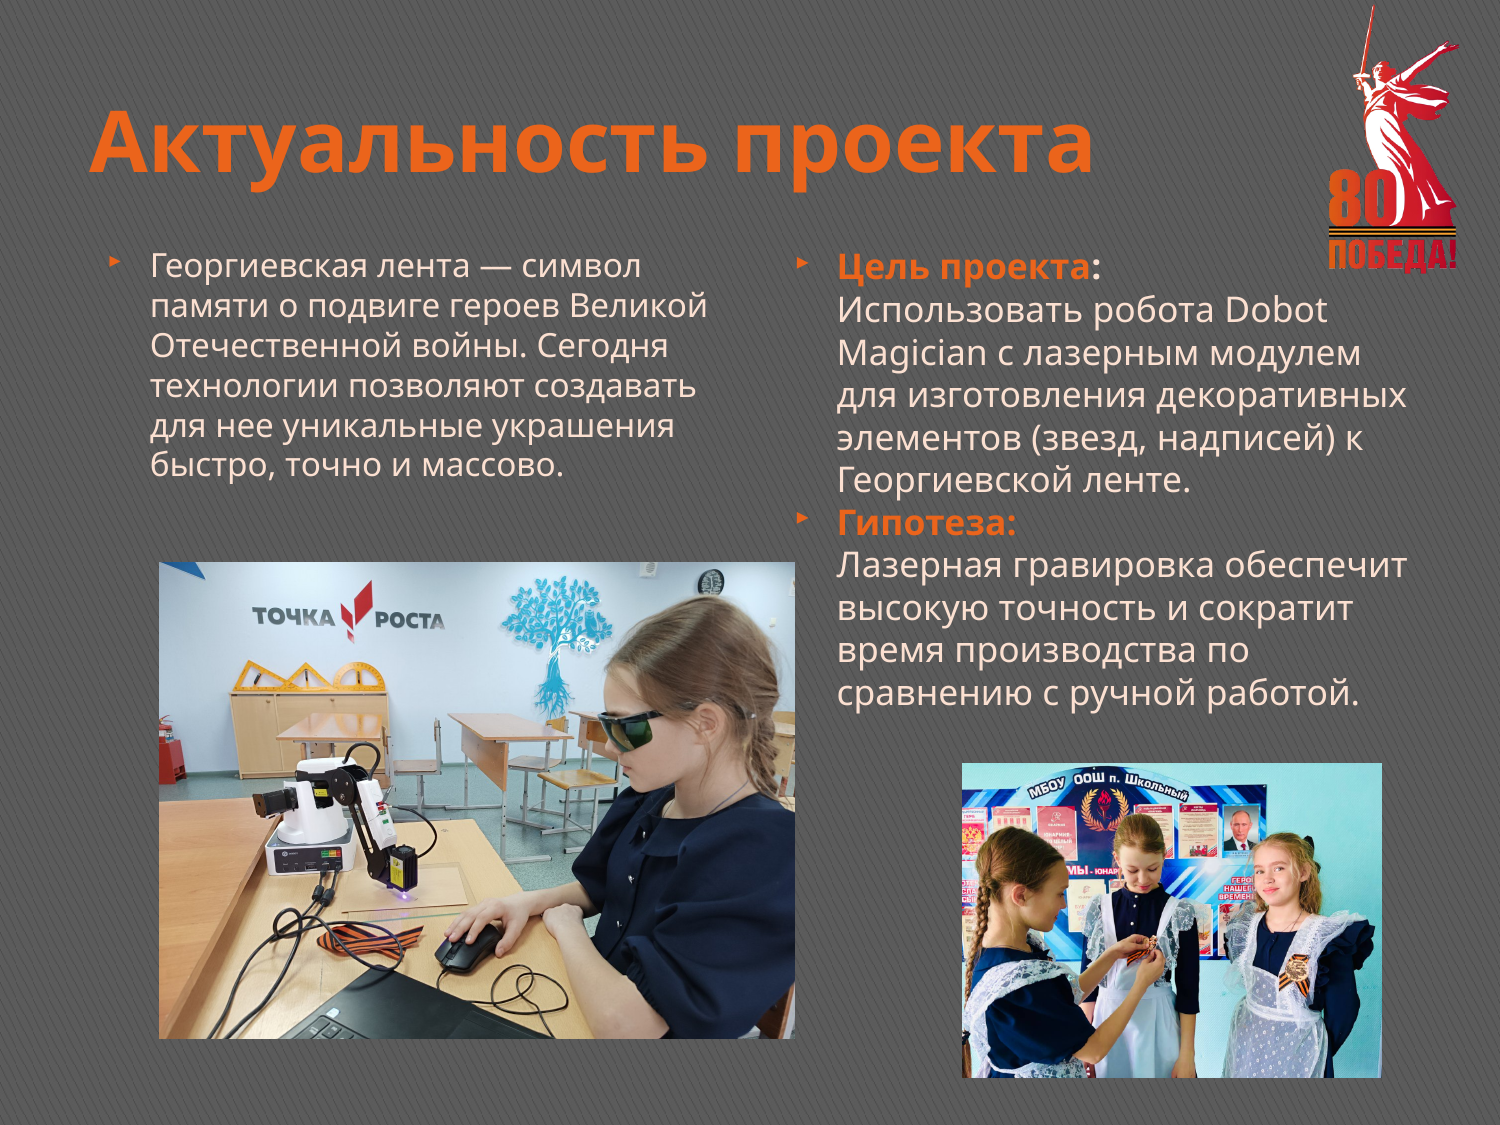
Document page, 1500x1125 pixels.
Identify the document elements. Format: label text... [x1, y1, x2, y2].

picture [1316, 0, 1471, 280]
picture [962, 762, 1382, 1078]
title Актуальность проекта [75, 44, 1310, 233]
list Георгиевская лента — символ памяти о подвиге героев Великой Отечественной войны. Сегодня технологии позволяют создавать для нее уникальные украшения быстро, точно и массово. [75, 236, 738, 884]
picture [159, 562, 795, 1040]
list Цель проекта: Использовать робота Dobot Magician с лазерным модулем для изготовления декоративных элементов (звезд, надписей) к Георгиевской ленте. Гипотеза: Лазерная гравировка обеспечит высокую точность и сократит время производства по сравнению с ручной работой. [761, 236, 1425, 884]
